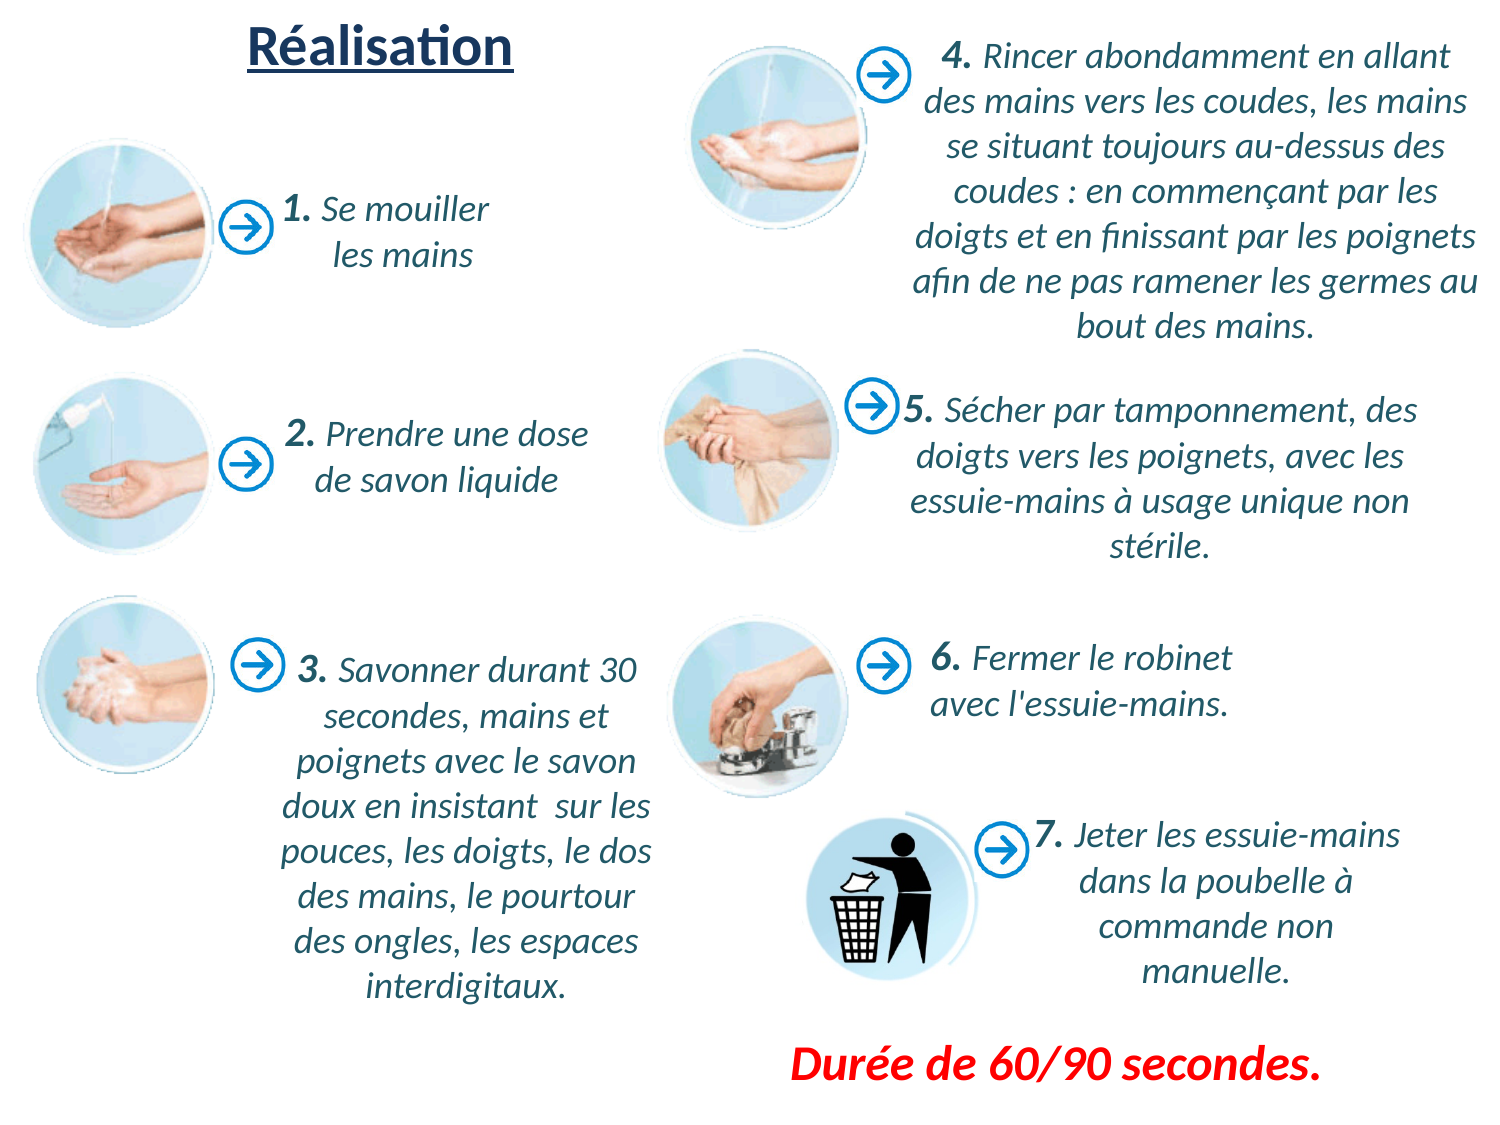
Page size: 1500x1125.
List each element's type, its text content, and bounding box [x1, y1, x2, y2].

text_box 7. Jeter les essuie-mains dans la poubelle à commande non manuelle. [1009, 798, 1424, 999]
text_box 4. Rincer abondamment en allant des mains vers les coudes, les mains se situant toujours au-dessus des coudes : en commençant par les doigts et en finissant par les poignets afin de ne pas ramener les germes au bout des mains. [897, 19, 1495, 354]
text_box 6. Fermer le robinet avec l'essuie-mains. [915, 621, 1294, 732]
text_box 5. Sécher par tamponnement, des doigts vers les poignets, avec les essuie-mains à usage unique non stérile. [856, 373, 1465, 574]
picture [17, 113, 278, 340]
text_box Durée de 60/90 secondes. [775, 1023, 1338, 1098]
picture [643, 18, 916, 243]
text_box 2. Prendre une dose de savon liquide [269, 397, 604, 507]
picture [643, 337, 904, 551]
text_box 1. Se mouiller les mains [265, 172, 533, 283]
text_box 3. Savonner durant 30 secondes, mains et poignets avec le savon doux en insistant sur les pouces, les doigts, le dos des mains, le pourtour des ongles, les espaces interdigitaux. [265, 633, 668, 1014]
picture [17, 361, 278, 563]
text_box Réalisation [232, 0, 529, 85]
picture [655, 609, 1034, 988]
picture [17, 585, 290, 805]
